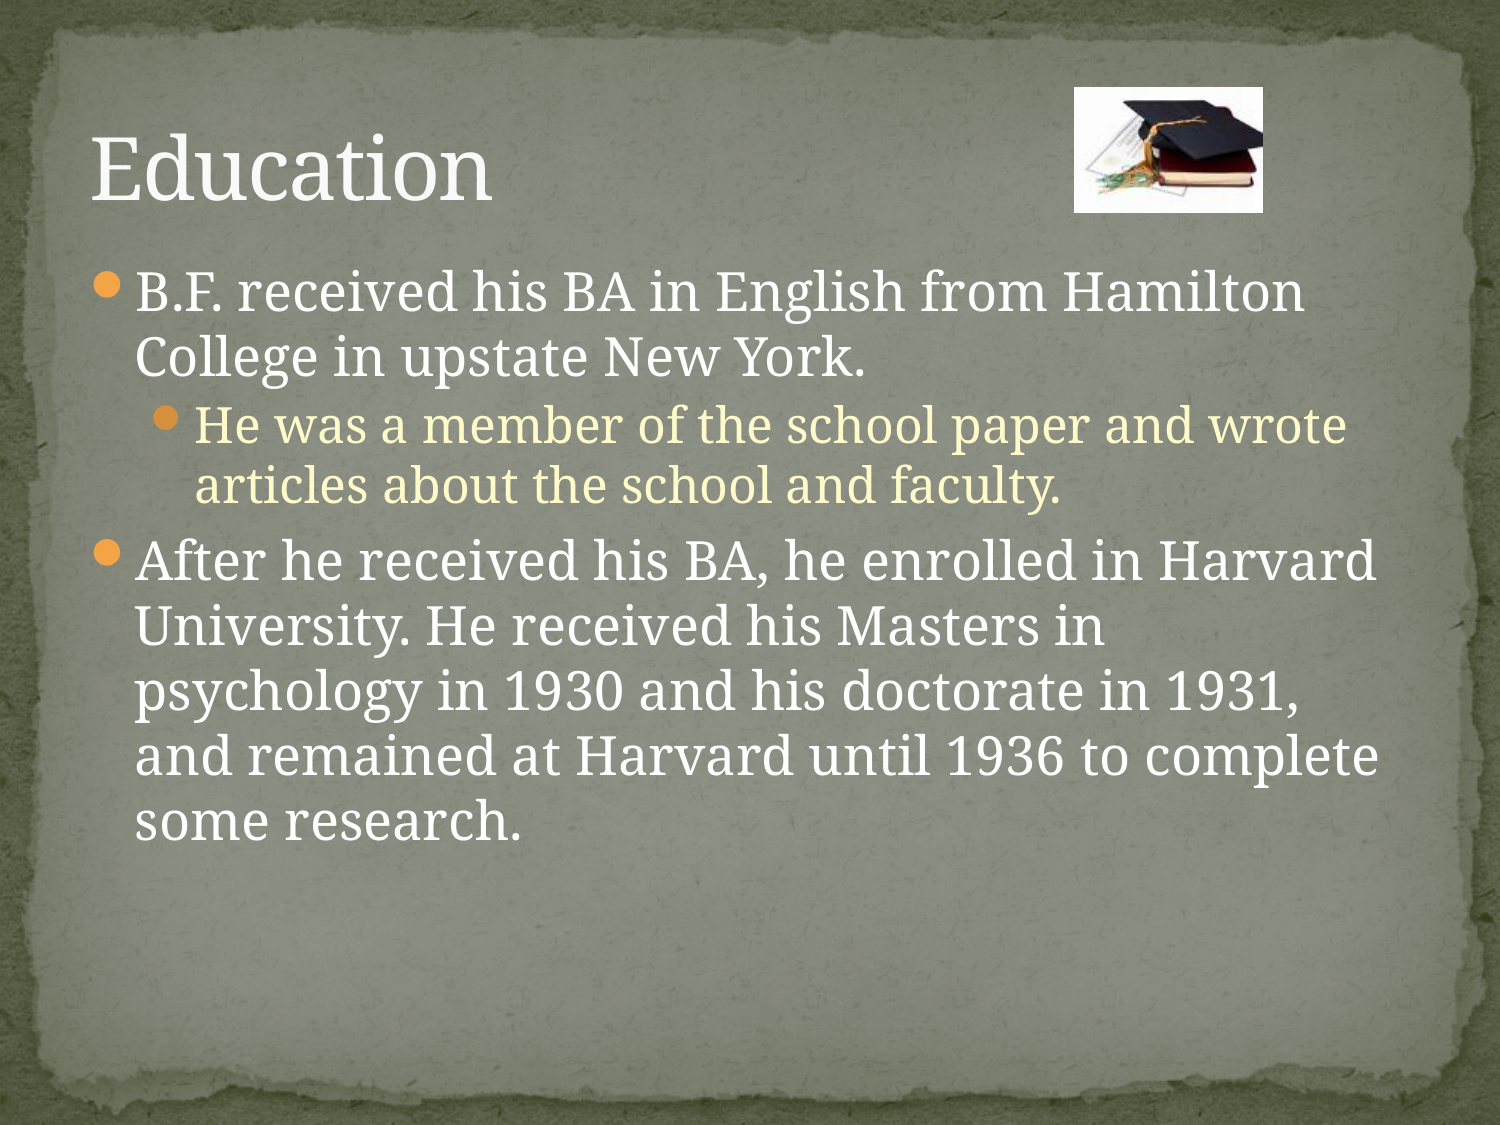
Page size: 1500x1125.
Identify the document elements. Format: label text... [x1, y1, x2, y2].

title Education [74, 24, 1425, 225]
list B.F. received his BA in English from Hamilton College in upstate New York. He was a member of the school paper and wrote articles about the school and faculty. After he received his BA, he enrolled in Harvard University. He received his Masters in psychology in 1930 and his doctorate in 1931, and remained at Harvard until 1936 to complete some research. [75, 249, 1425, 1000]
picture [1074, 87, 1263, 213]
